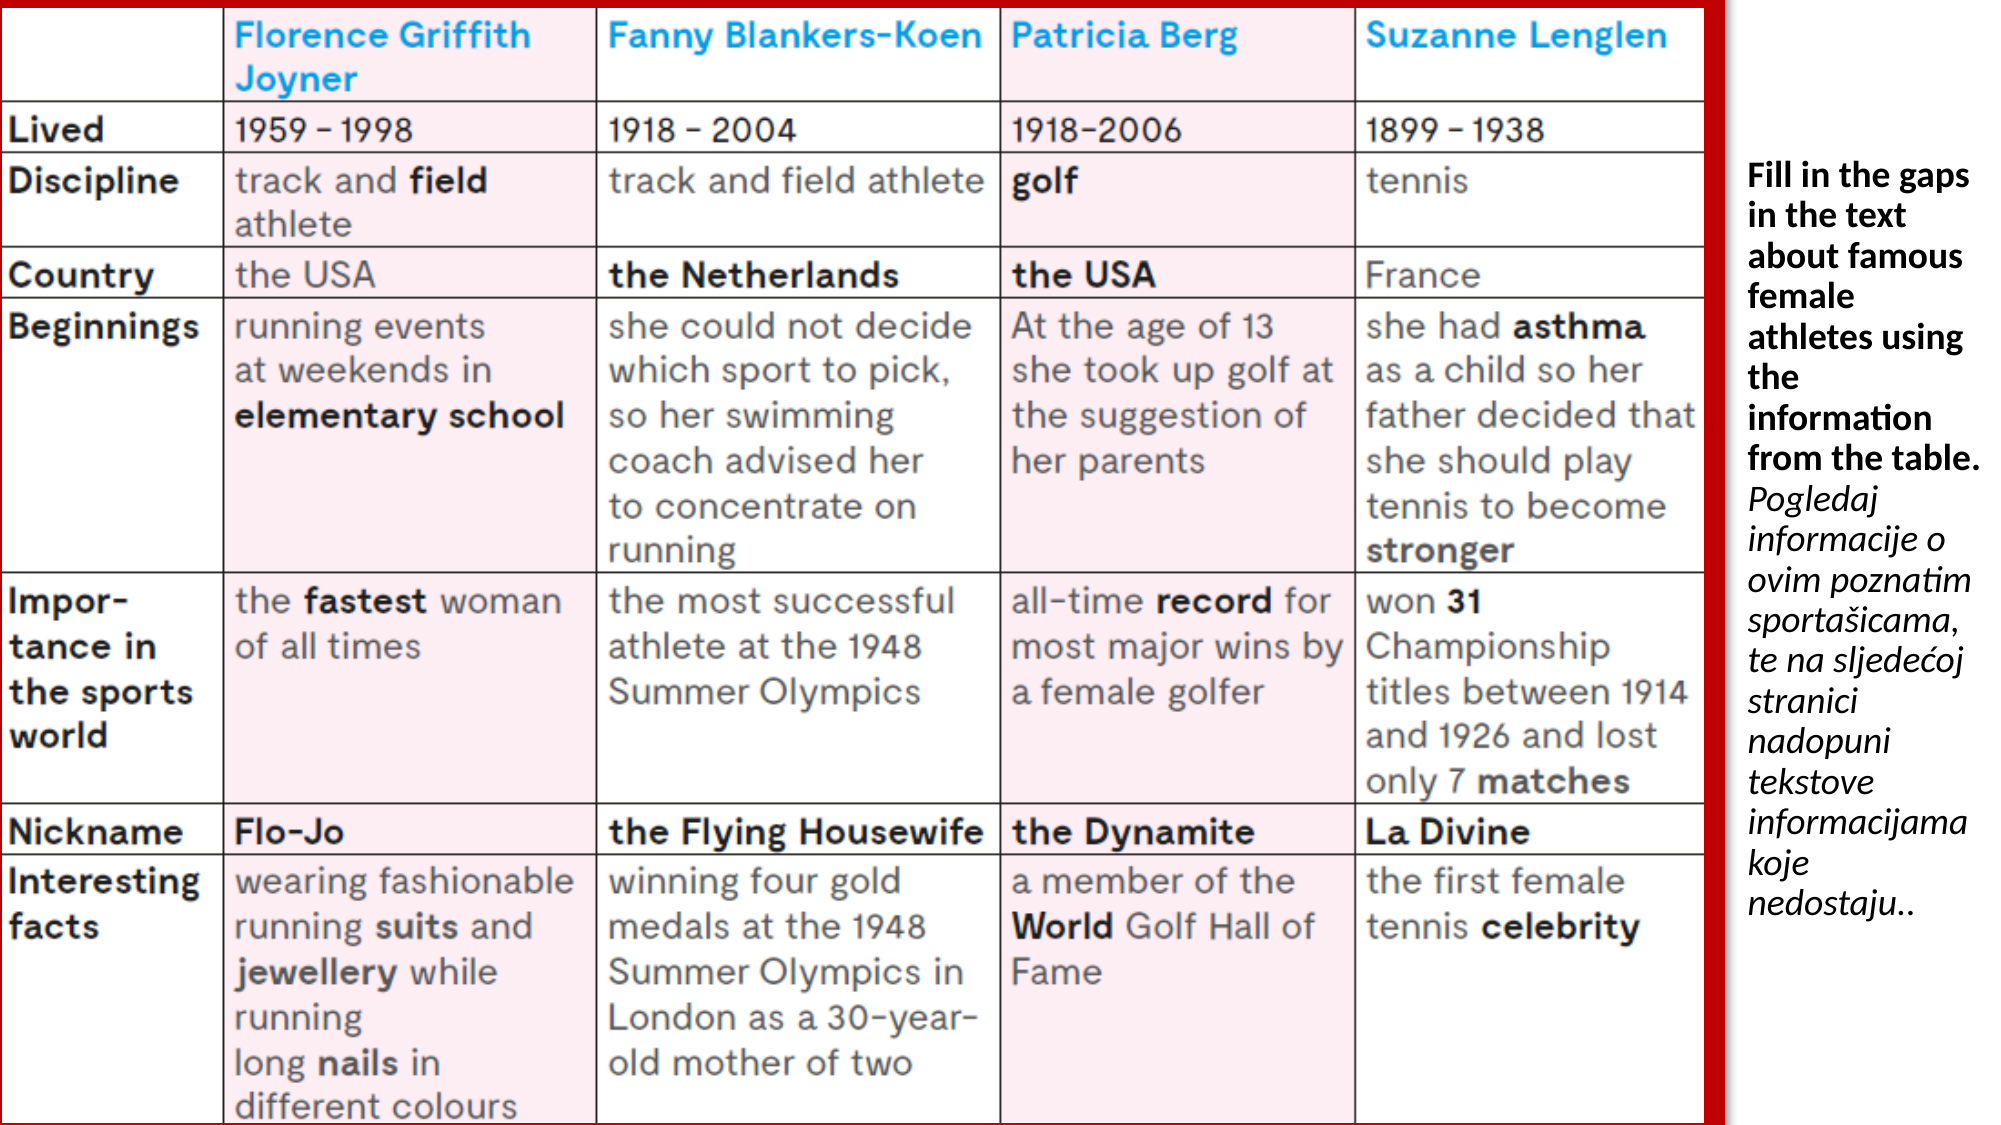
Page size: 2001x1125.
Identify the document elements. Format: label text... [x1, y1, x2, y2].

picture [0, 0, 1704, 1124]
text_box Fill in the gaps in the text about famous female athletes using the information from the table. Pogledaj informacije o ovim poznatim sportašicama, te na sljedećoj stranici nadopuni tekstove informacijama koje nedostaju.. [1732, 147, 2000, 1125]
